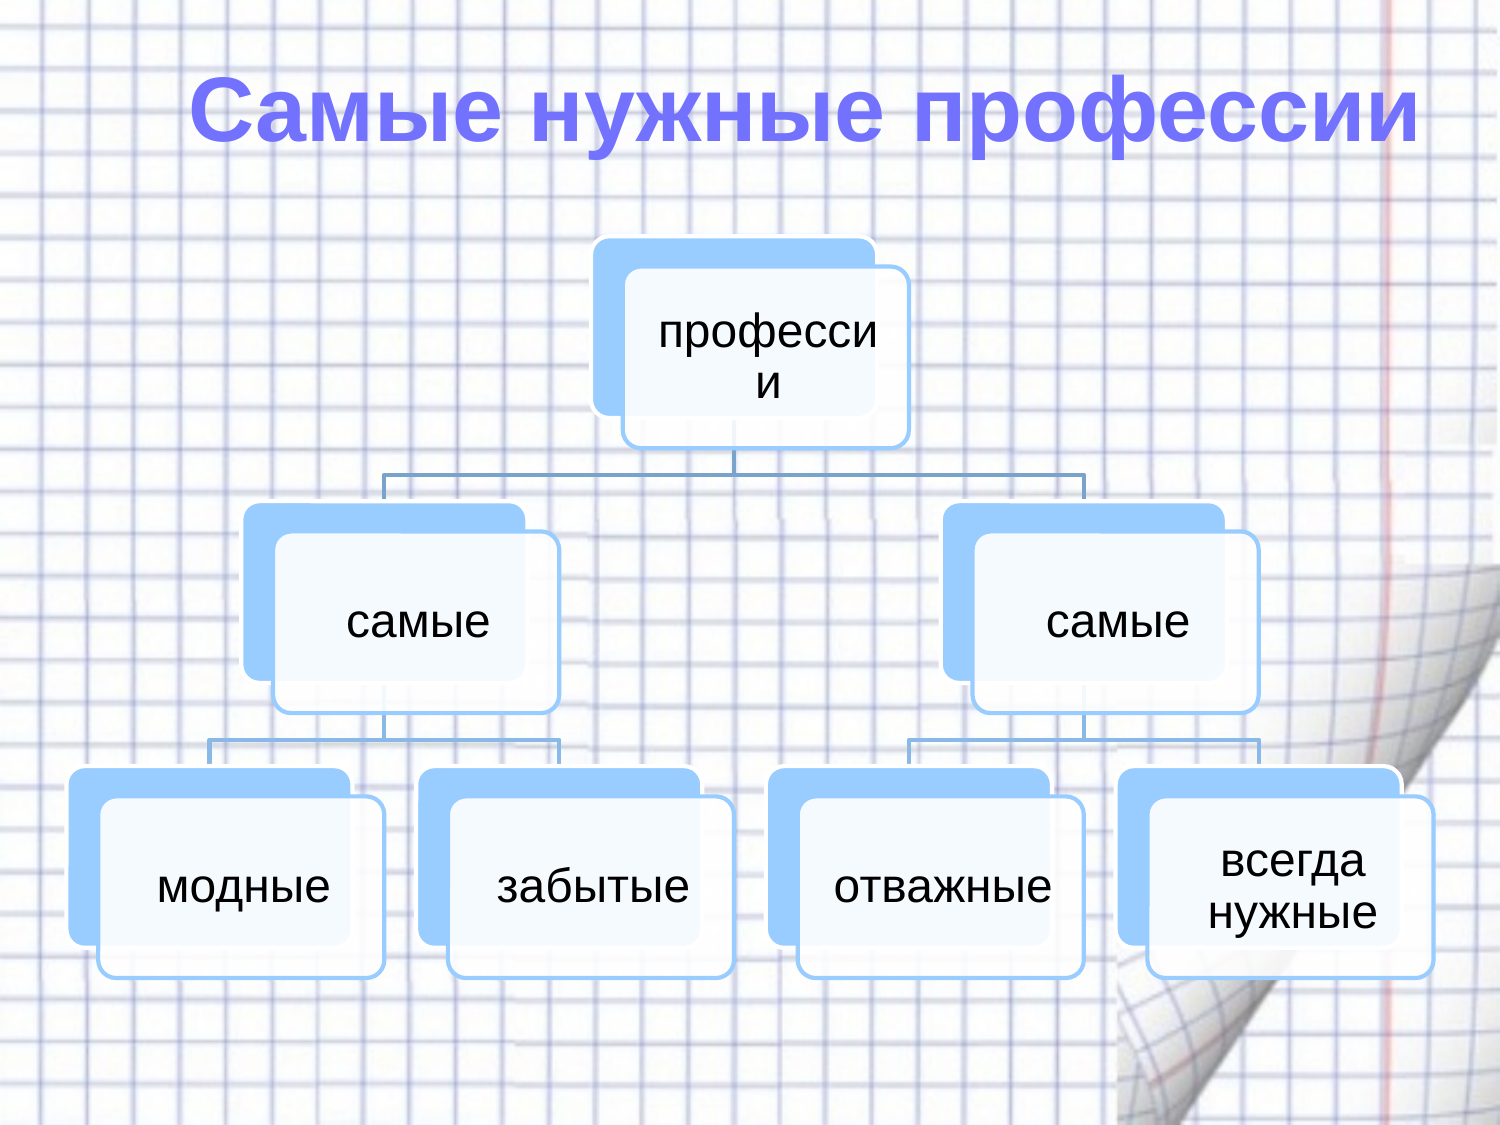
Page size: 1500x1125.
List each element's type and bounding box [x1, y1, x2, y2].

picture [0, 0, 1500, 1125]
list [65, 131, 1435, 1083]
